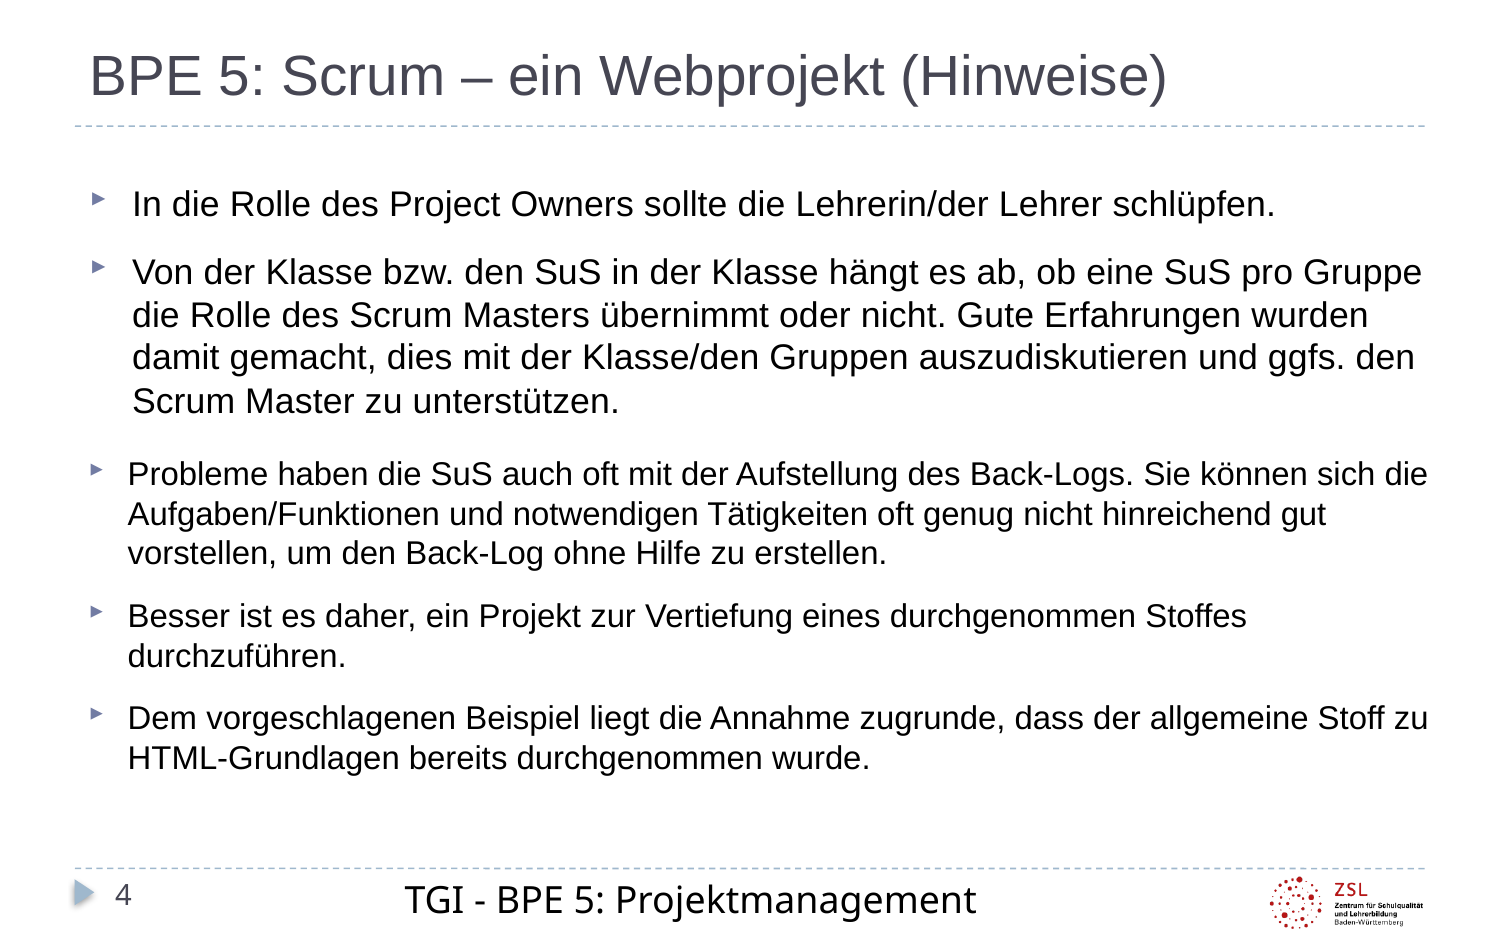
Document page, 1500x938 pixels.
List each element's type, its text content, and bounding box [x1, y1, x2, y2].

title BPE 5: Scrum – ein Webprojekt (Hinweise) [75, 31, 1425, 115]
list In die Rolle des Project Owners sollte die Lehrerin/der Lehrer schlüpfen. Von der Klasse bzw. den SuS in der Klasse hängt es ab, ob eine SuS pro Gruppe die Rolle des Scrum Masters übernimmt oder nicht. Gute Erfahrungen wurden damit gemacht, dies mit der Klasse/den Gruppen auszudiskutieren und ggfs. den Scrum Master zu unterstützen. [75, 173, 1471, 434]
slide_number 4 [100, 868, 336, 919]
text_box Probleme haben die SuS auch oft mit der Aufstellung des Back-Logs. Sie können sich die Aufgaben/Funktionen und notwendigen Tätigkeiten oft genug nicht hinreichend gut vorstellen, um den Back-Log ohne Hilfe zu erstellen. Besser ist es daher, ein Projekt zur Vertiefung eines durchgenommen Stoffes durchzuführen. Dem vorgeschlagenen Beispiel liegt die Annahme zugrunde, dass der allgemeine Stoff zu HTML-Grundlagen bereits durchgenommen wurde. [73, 445, 1470, 788]
footer TGI - BPE 5: Projektmanagement [336, 868, 1046, 919]
picture [1269, 875, 1424, 930]
